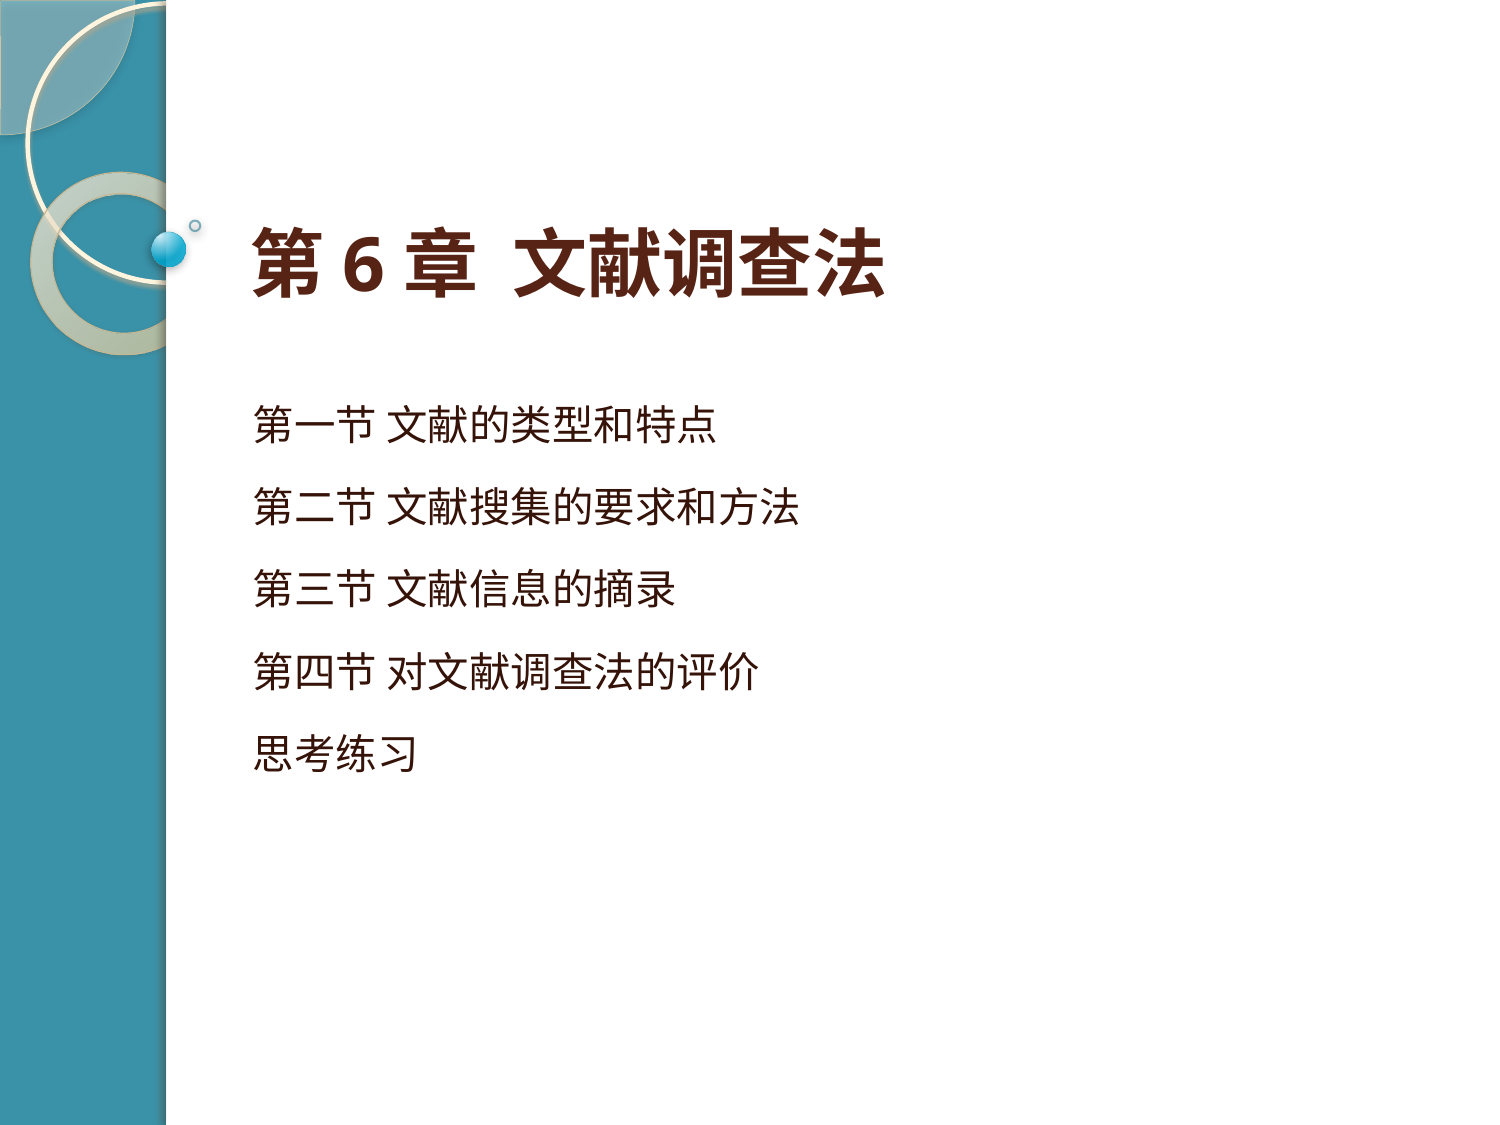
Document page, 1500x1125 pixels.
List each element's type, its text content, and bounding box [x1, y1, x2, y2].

title 第6章 文献调查法 [234, 72, 1450, 315]
subtitle 第一节 文献的类型和特点 第二节 文献搜集的要求和方法 第三节 文献信息的摘录 第四节 对文献调查法的评价 思考练习 [234, 373, 1450, 787]
